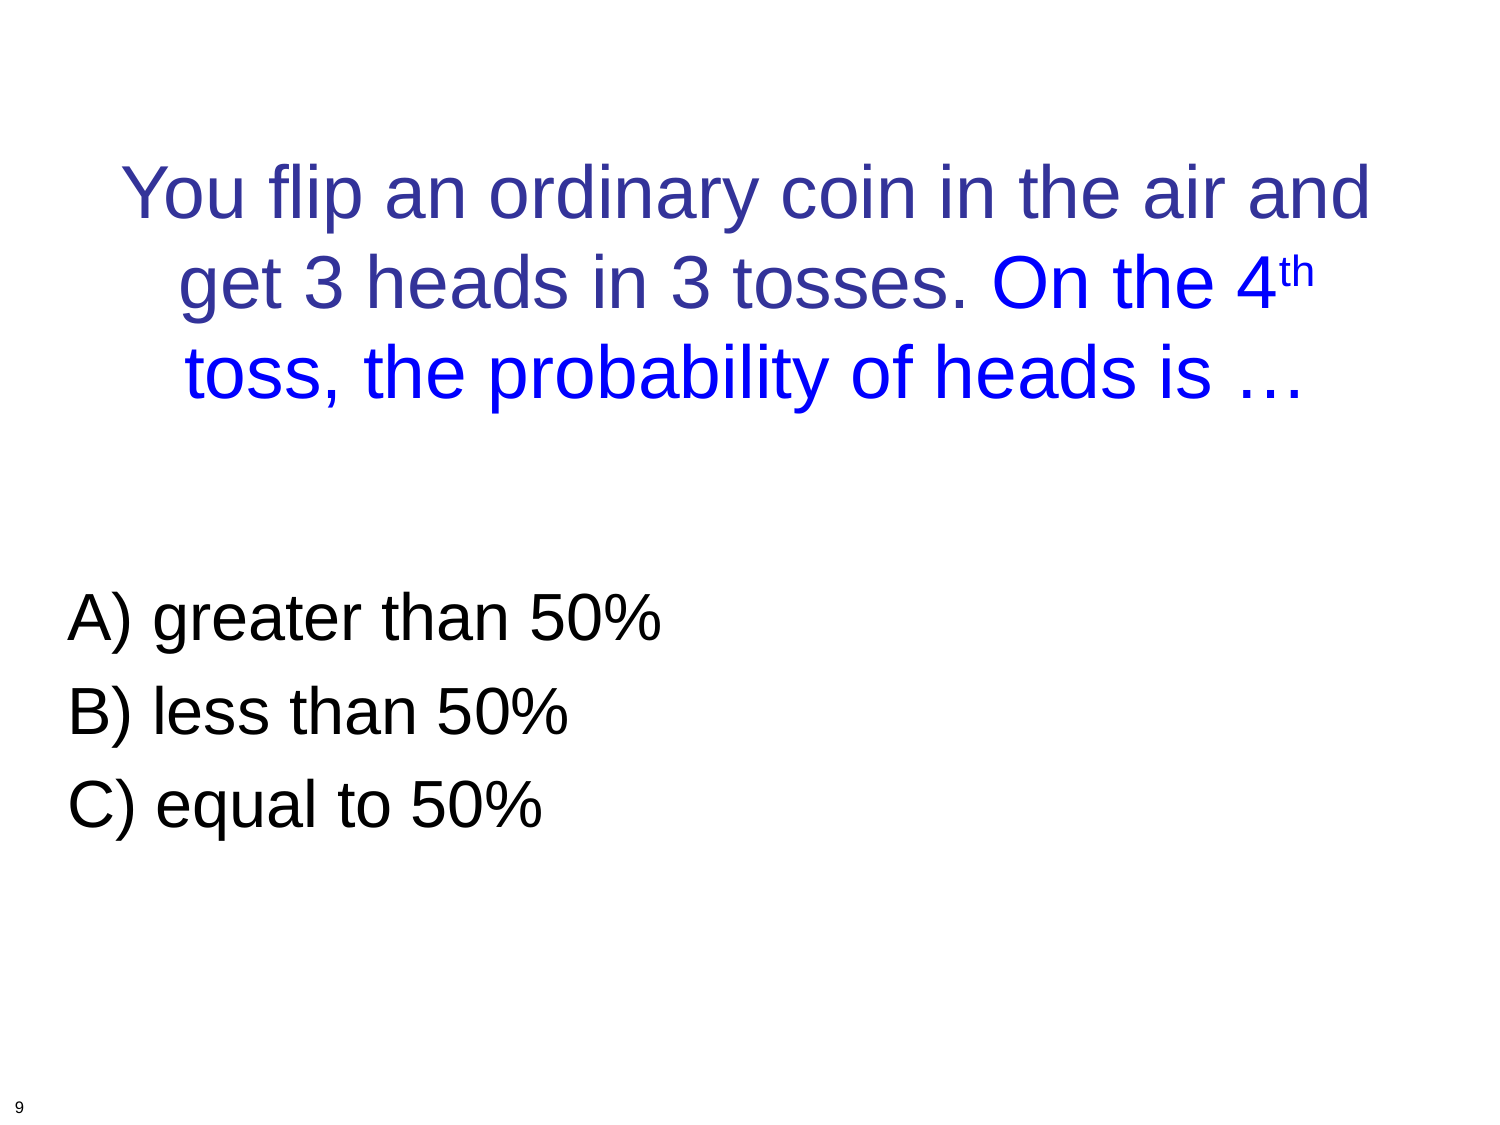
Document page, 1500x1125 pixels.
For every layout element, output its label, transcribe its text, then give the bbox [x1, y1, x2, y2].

list A) greater than 50% B) less than 50% C) equal to 50% [52, 566, 1328, 1013]
title You flip an ordinary coin in the air and get 3 heads in 3 tosses. On the 4th toss, the probability of heads is … [93, 72, 1400, 486]
text_box 9 [0, 1089, 65, 1125]
